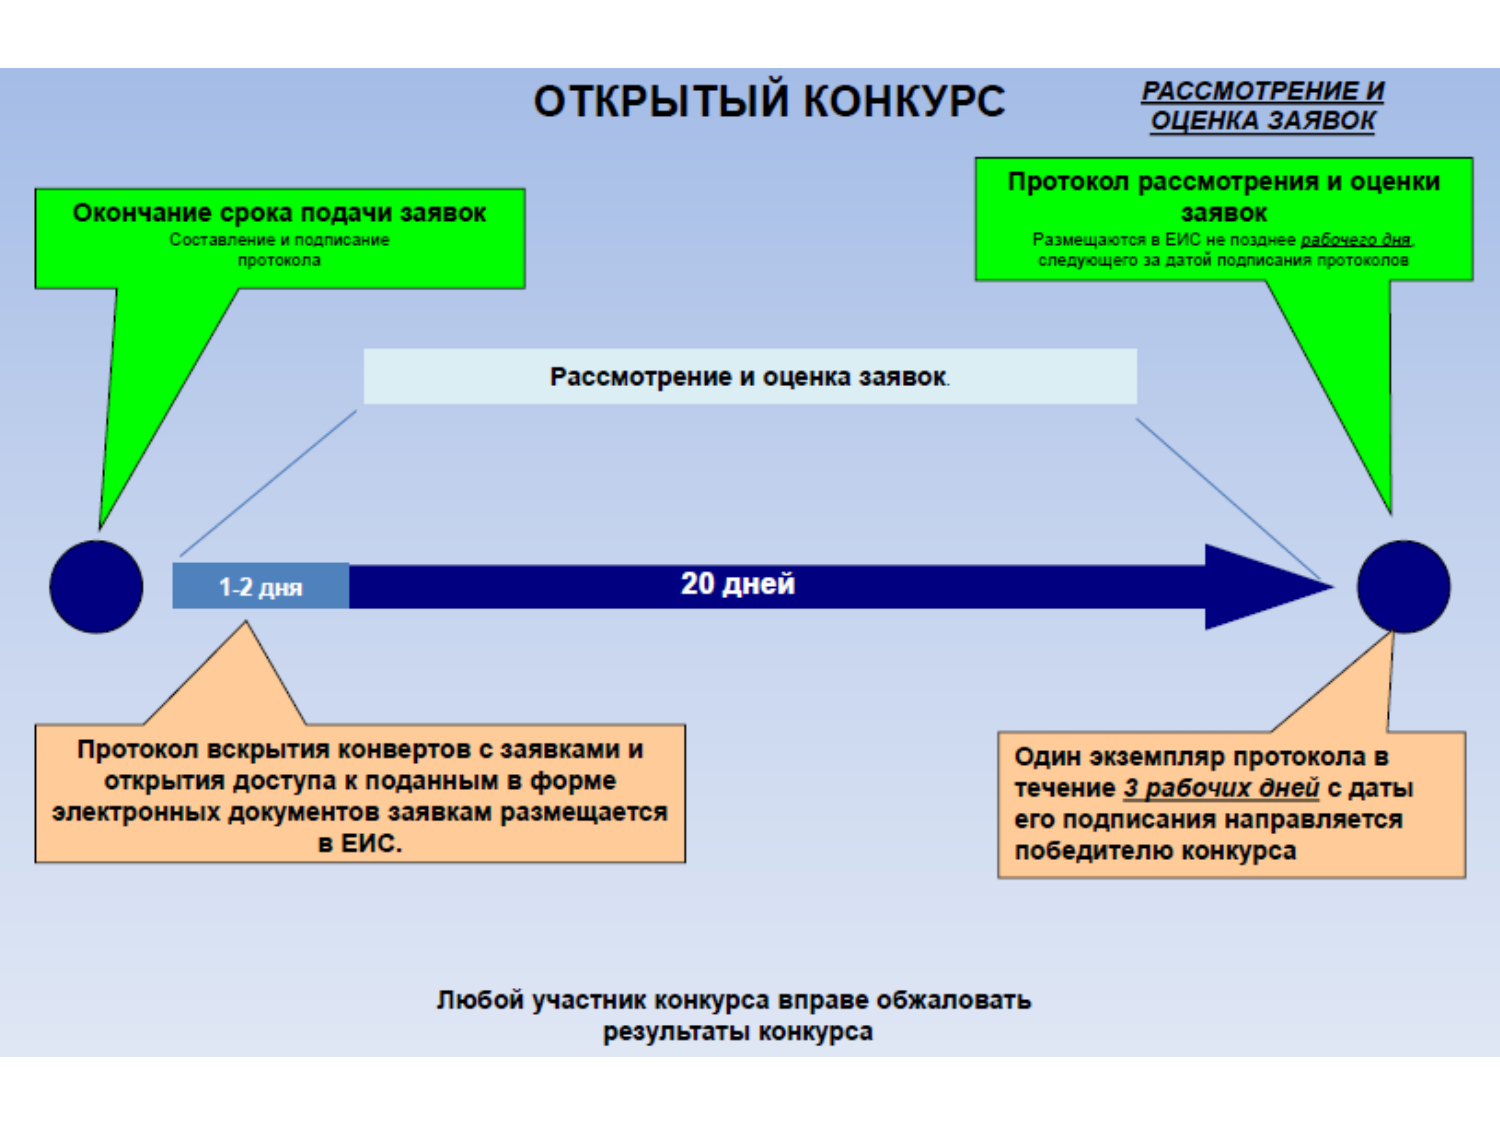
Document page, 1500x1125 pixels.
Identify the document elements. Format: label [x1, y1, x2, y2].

picture [0, 67, 1500, 1058]
